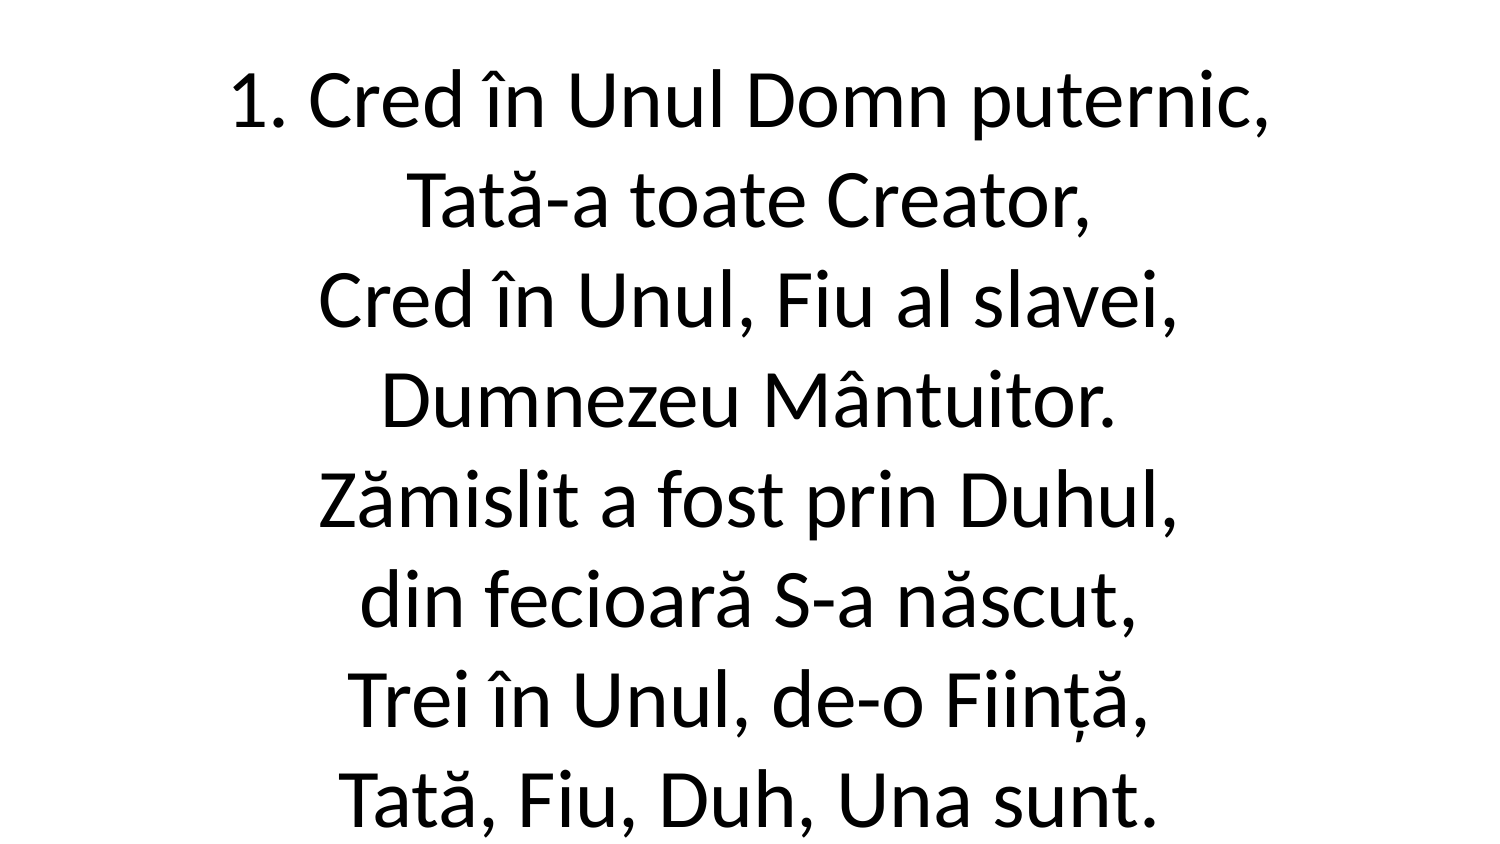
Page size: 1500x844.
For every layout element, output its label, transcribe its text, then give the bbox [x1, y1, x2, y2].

text_box 1. Cred în Unul Domn puternic, Tată-a toate Creator, Cred în Unul, Fiu al slavei, Dumnezeu Mântuitor. Zămislit a fost prin Duhul, din fecioară S-a născut, Trei în Unul, de-o Ființă, Tată, Fiu, Duh, Una sunt. [211, 0, 1289, 844]
